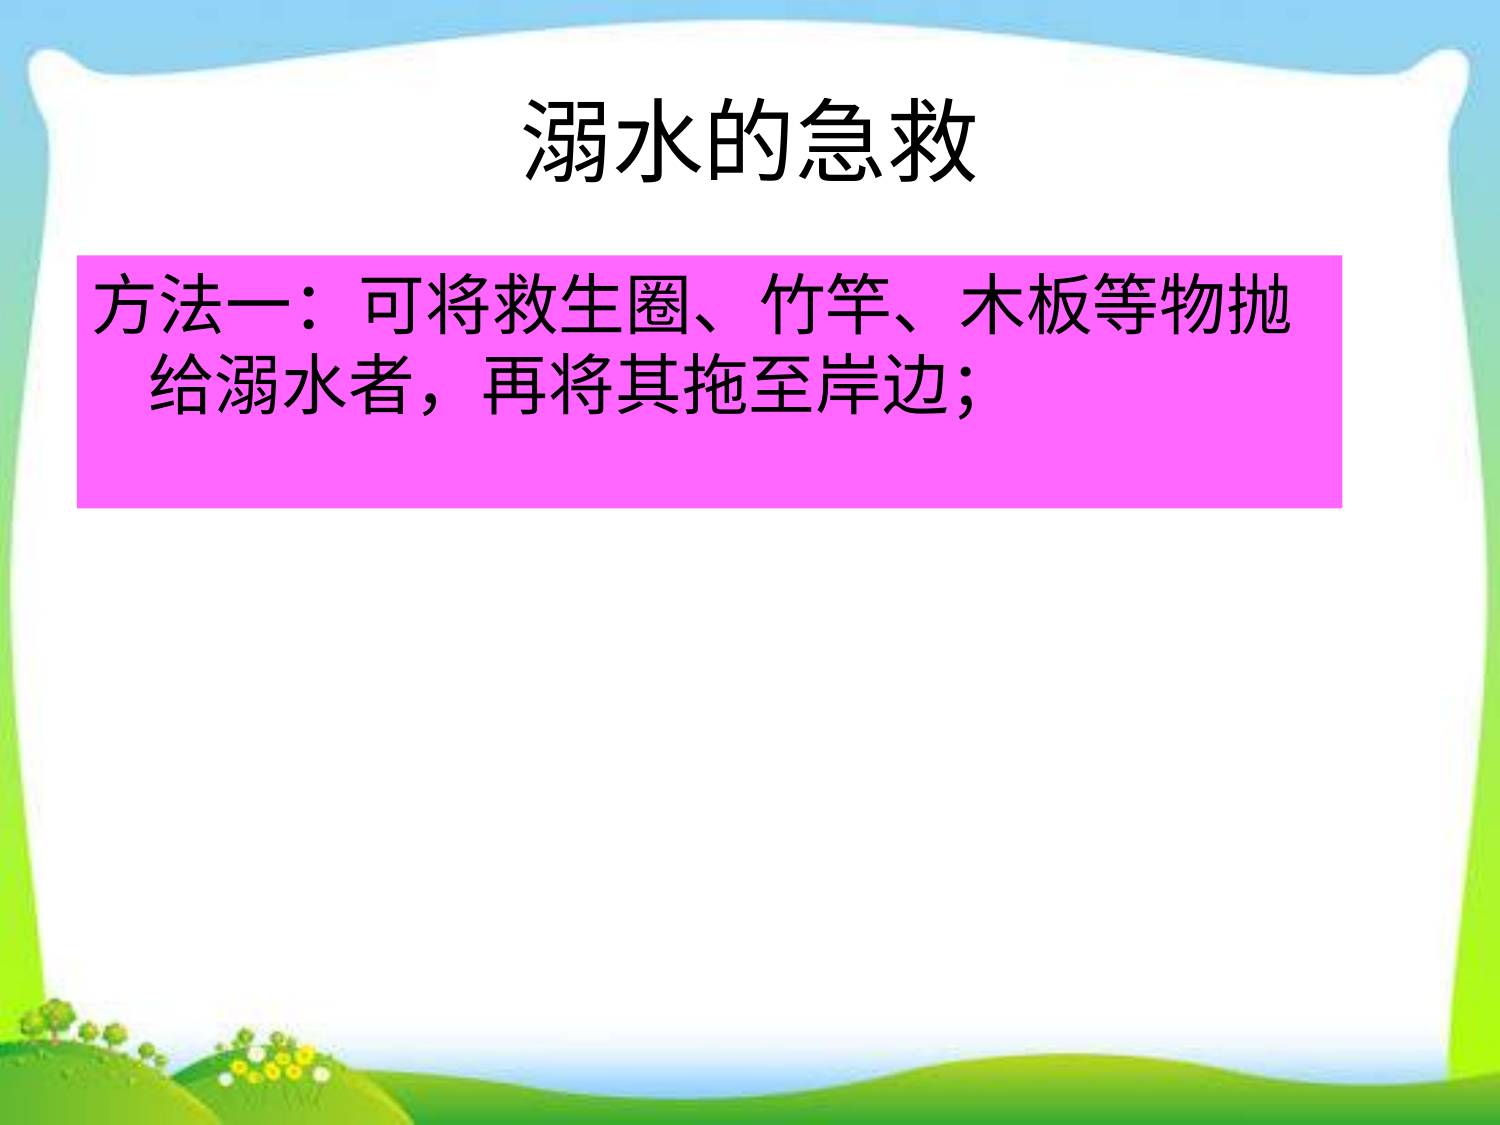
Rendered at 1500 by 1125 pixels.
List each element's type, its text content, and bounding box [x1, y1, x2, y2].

picture [0, 0, 1500, 1125]
list 方法一：可将救生圈、竹竿、木板等物抛给溺水者，再将其拖至岸边； [76, 255, 1343, 509]
title 溺水的急救 [75, 45, 1425, 233]
